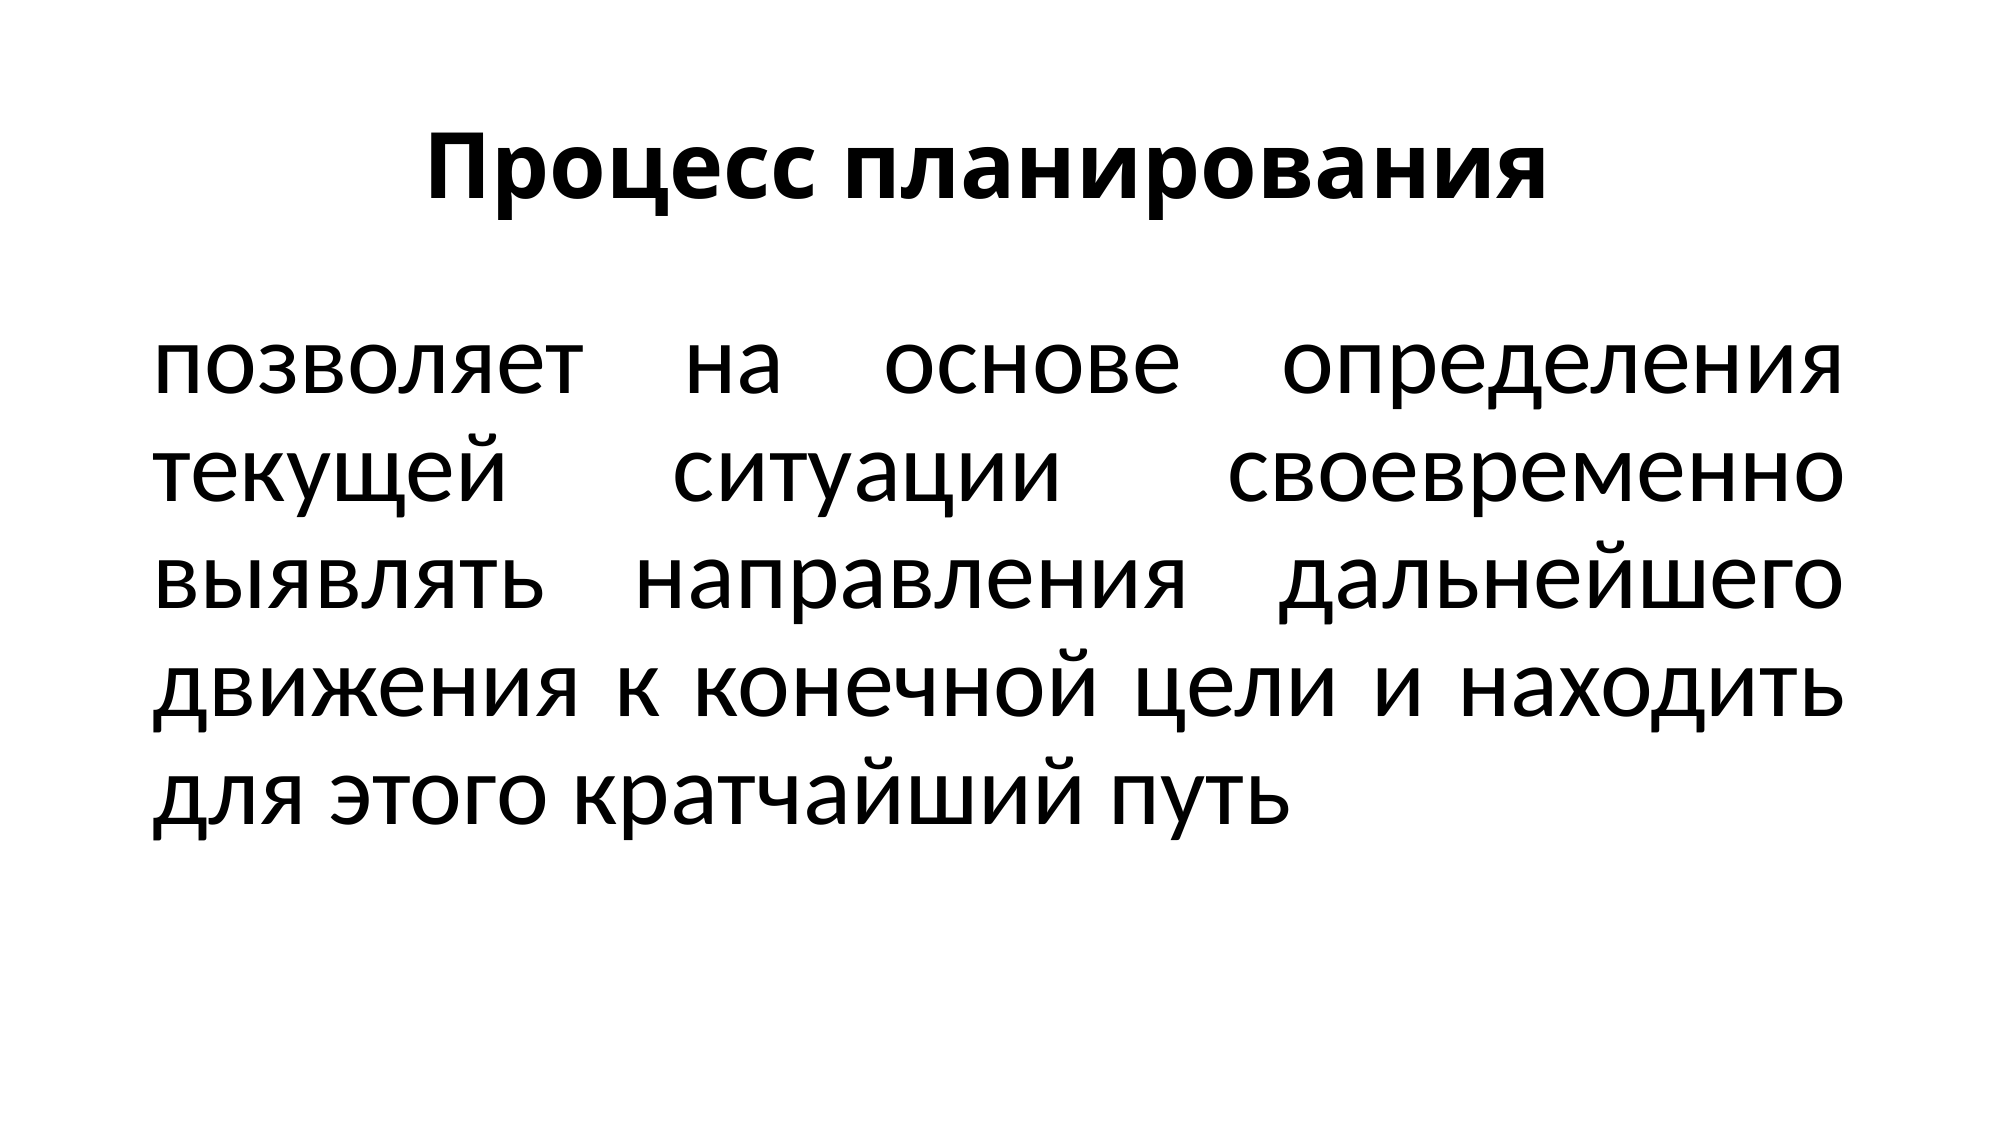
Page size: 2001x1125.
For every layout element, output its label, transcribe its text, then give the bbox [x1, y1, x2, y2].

title Процесс планирования [137, 59, 1863, 278]
list позволяет на основе определения текущей ситуации своевременно выявлять направления дальнейшего движения к конечной цели и находить для этого кратчайший путь [137, 299, 1863, 1014]
